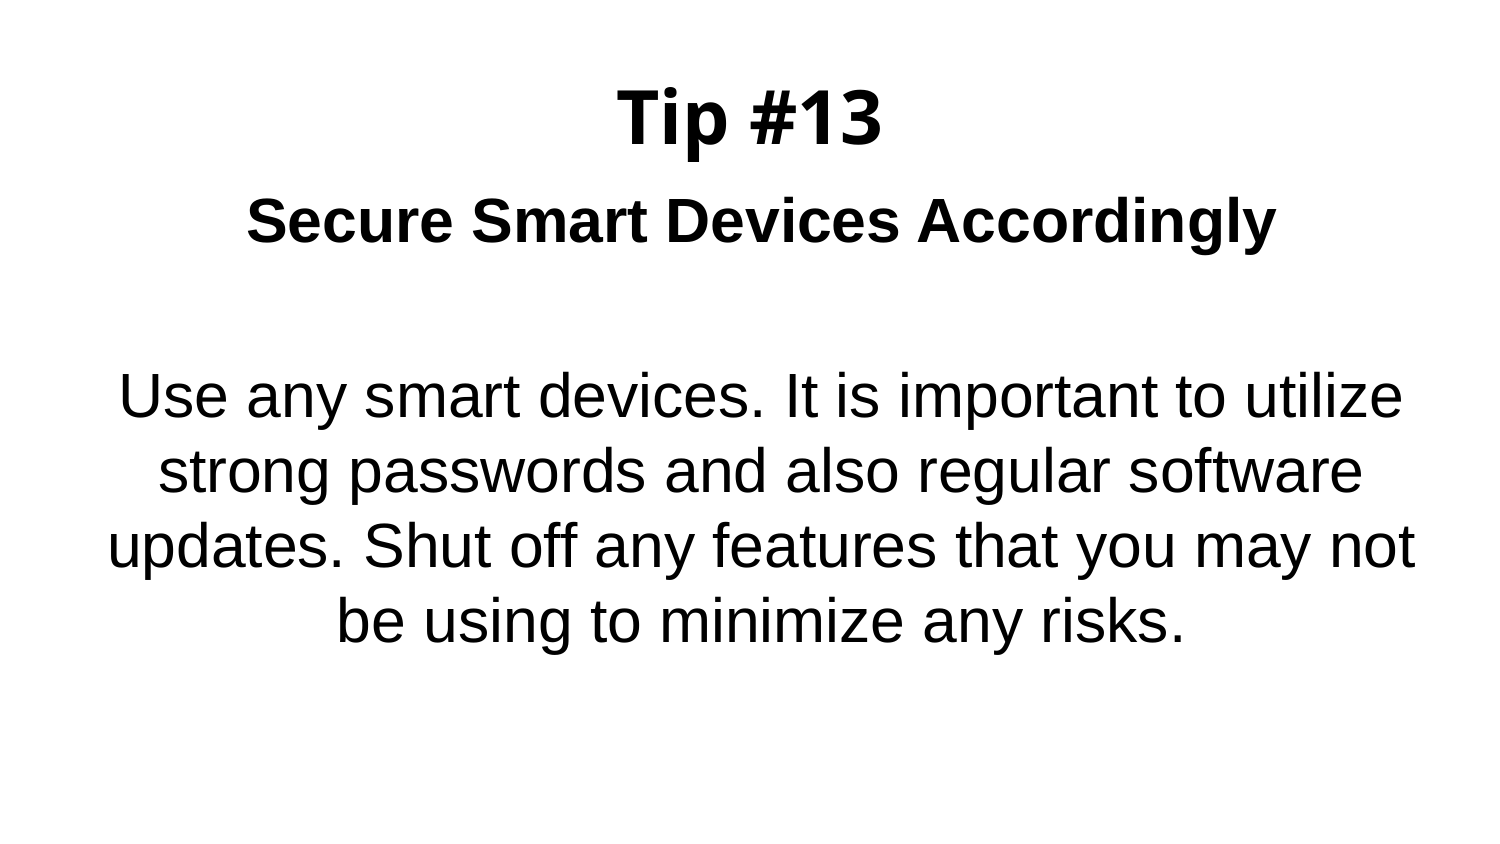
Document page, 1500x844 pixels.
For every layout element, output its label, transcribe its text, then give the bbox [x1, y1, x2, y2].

list Secure Smart Devices Accordingly Use any smart devices. It is important to utilize strong passwords and also regular software updates. Shut off any features that you may not be using to minimize any risks. [87, 77, 1438, 827]
title Tip #13 [75, 33, 1425, 175]
